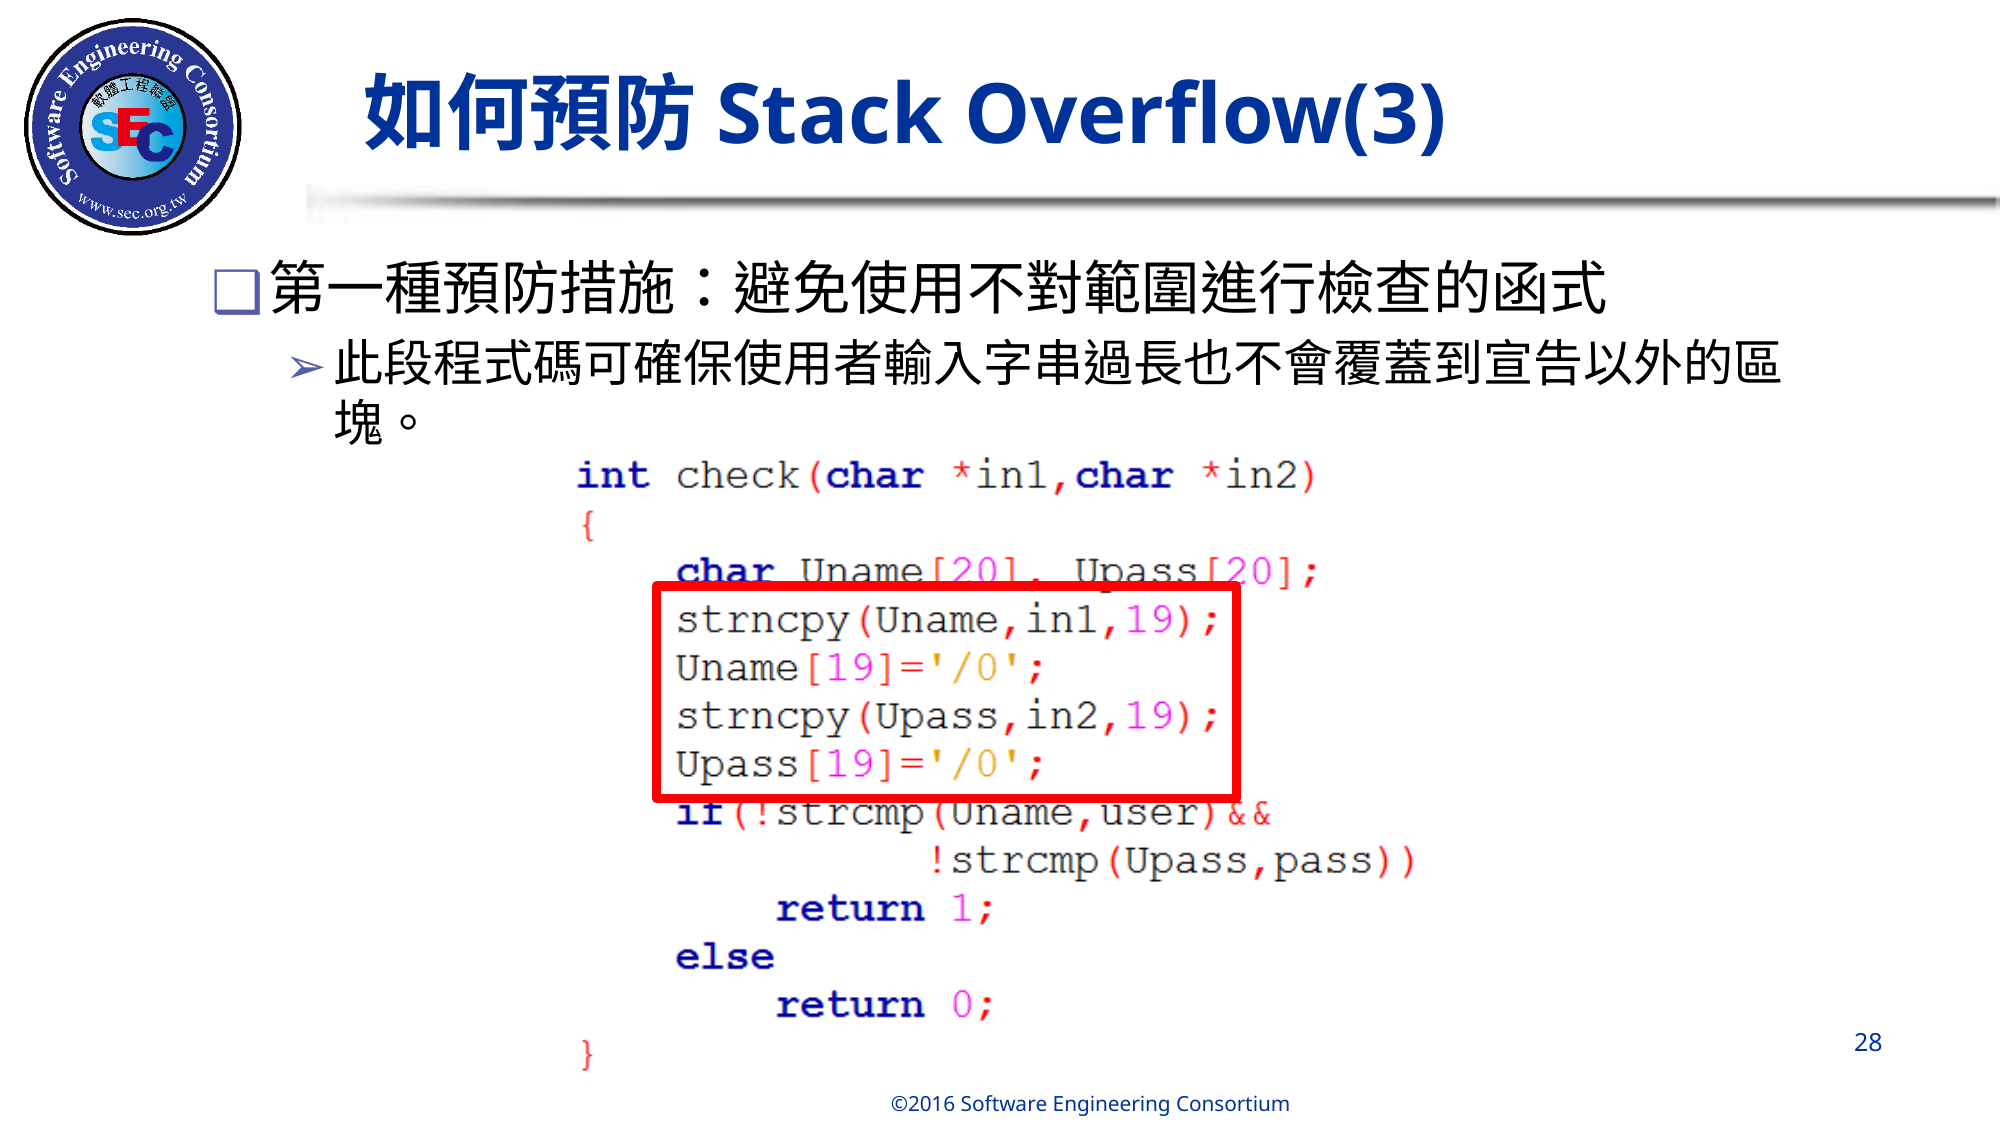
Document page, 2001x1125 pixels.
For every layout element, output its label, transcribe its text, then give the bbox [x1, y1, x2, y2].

title 如何預防Stack Overflow(3) [348, 42, 2000, 179]
picture [574, 455, 1426, 1078]
picture [306, 184, 2000, 223]
list 第一種預防措施：避免使用不對範圍進行檢查的函式 此段程式碼可確保使用者輸入字串過長也不會覆蓋到宣告以外的區塊。 [196, 243, 1898, 1000]
picture [0, 0, 265, 259]
slide_number ‹#› [1481, 1019, 1898, 1094]
